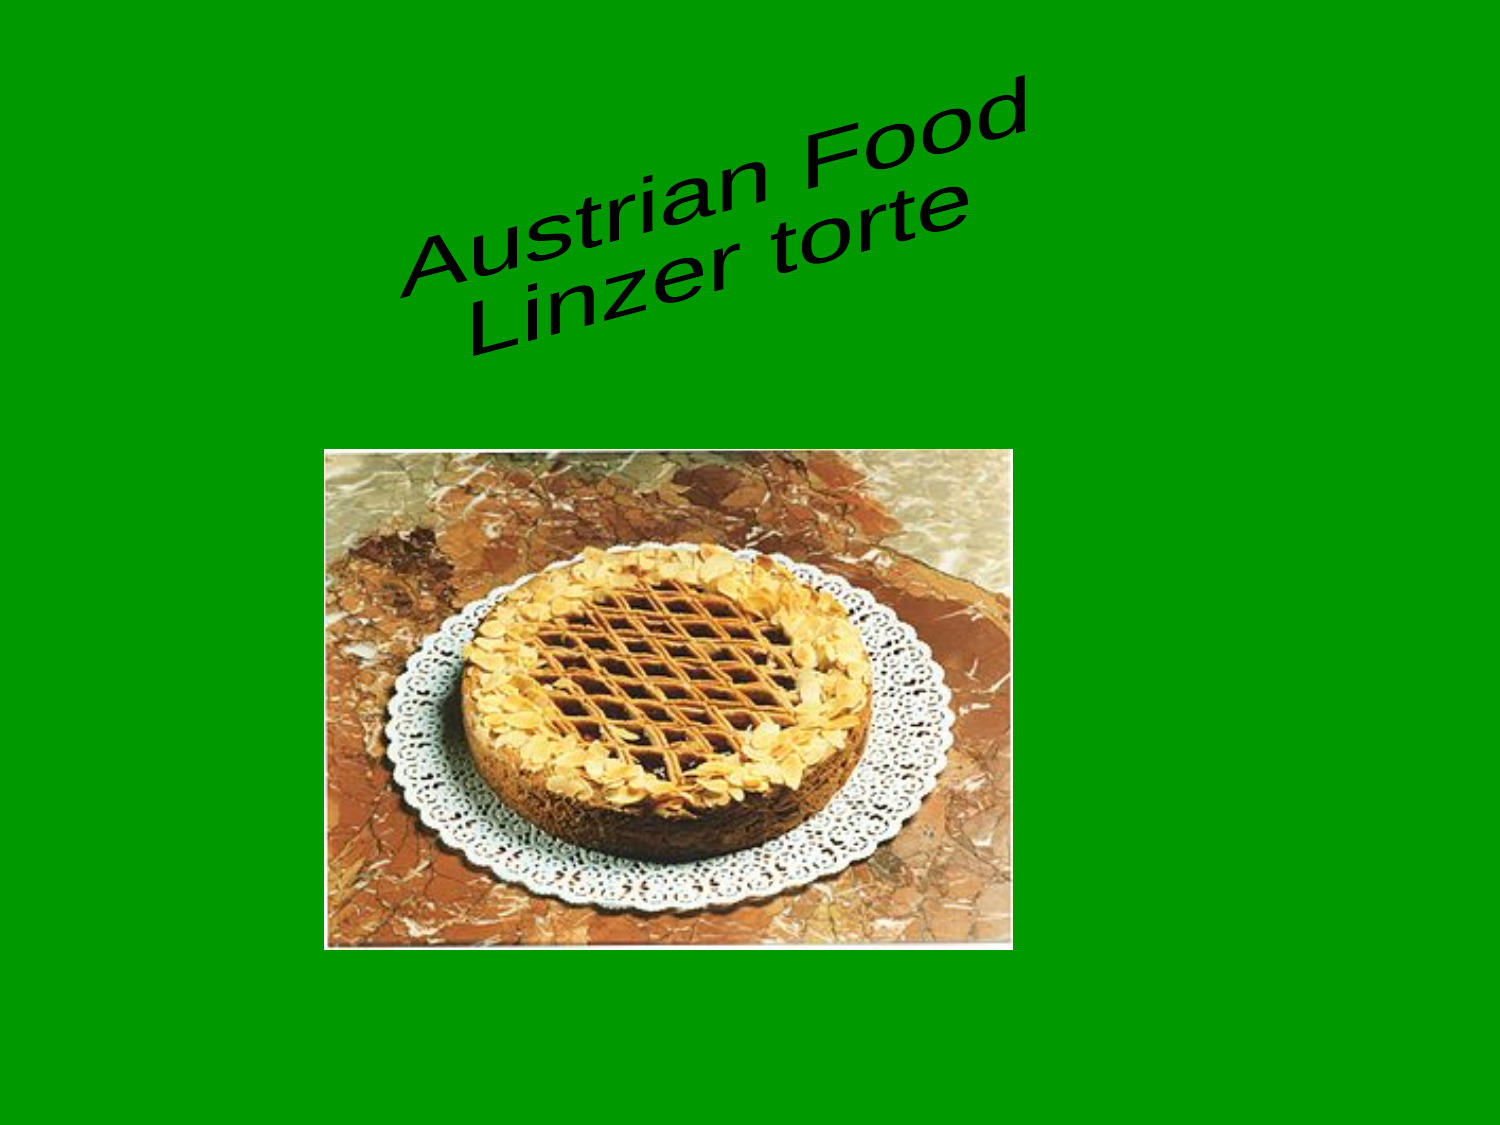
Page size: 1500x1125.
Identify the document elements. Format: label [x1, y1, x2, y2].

picture [324, 449, 1013, 950]
